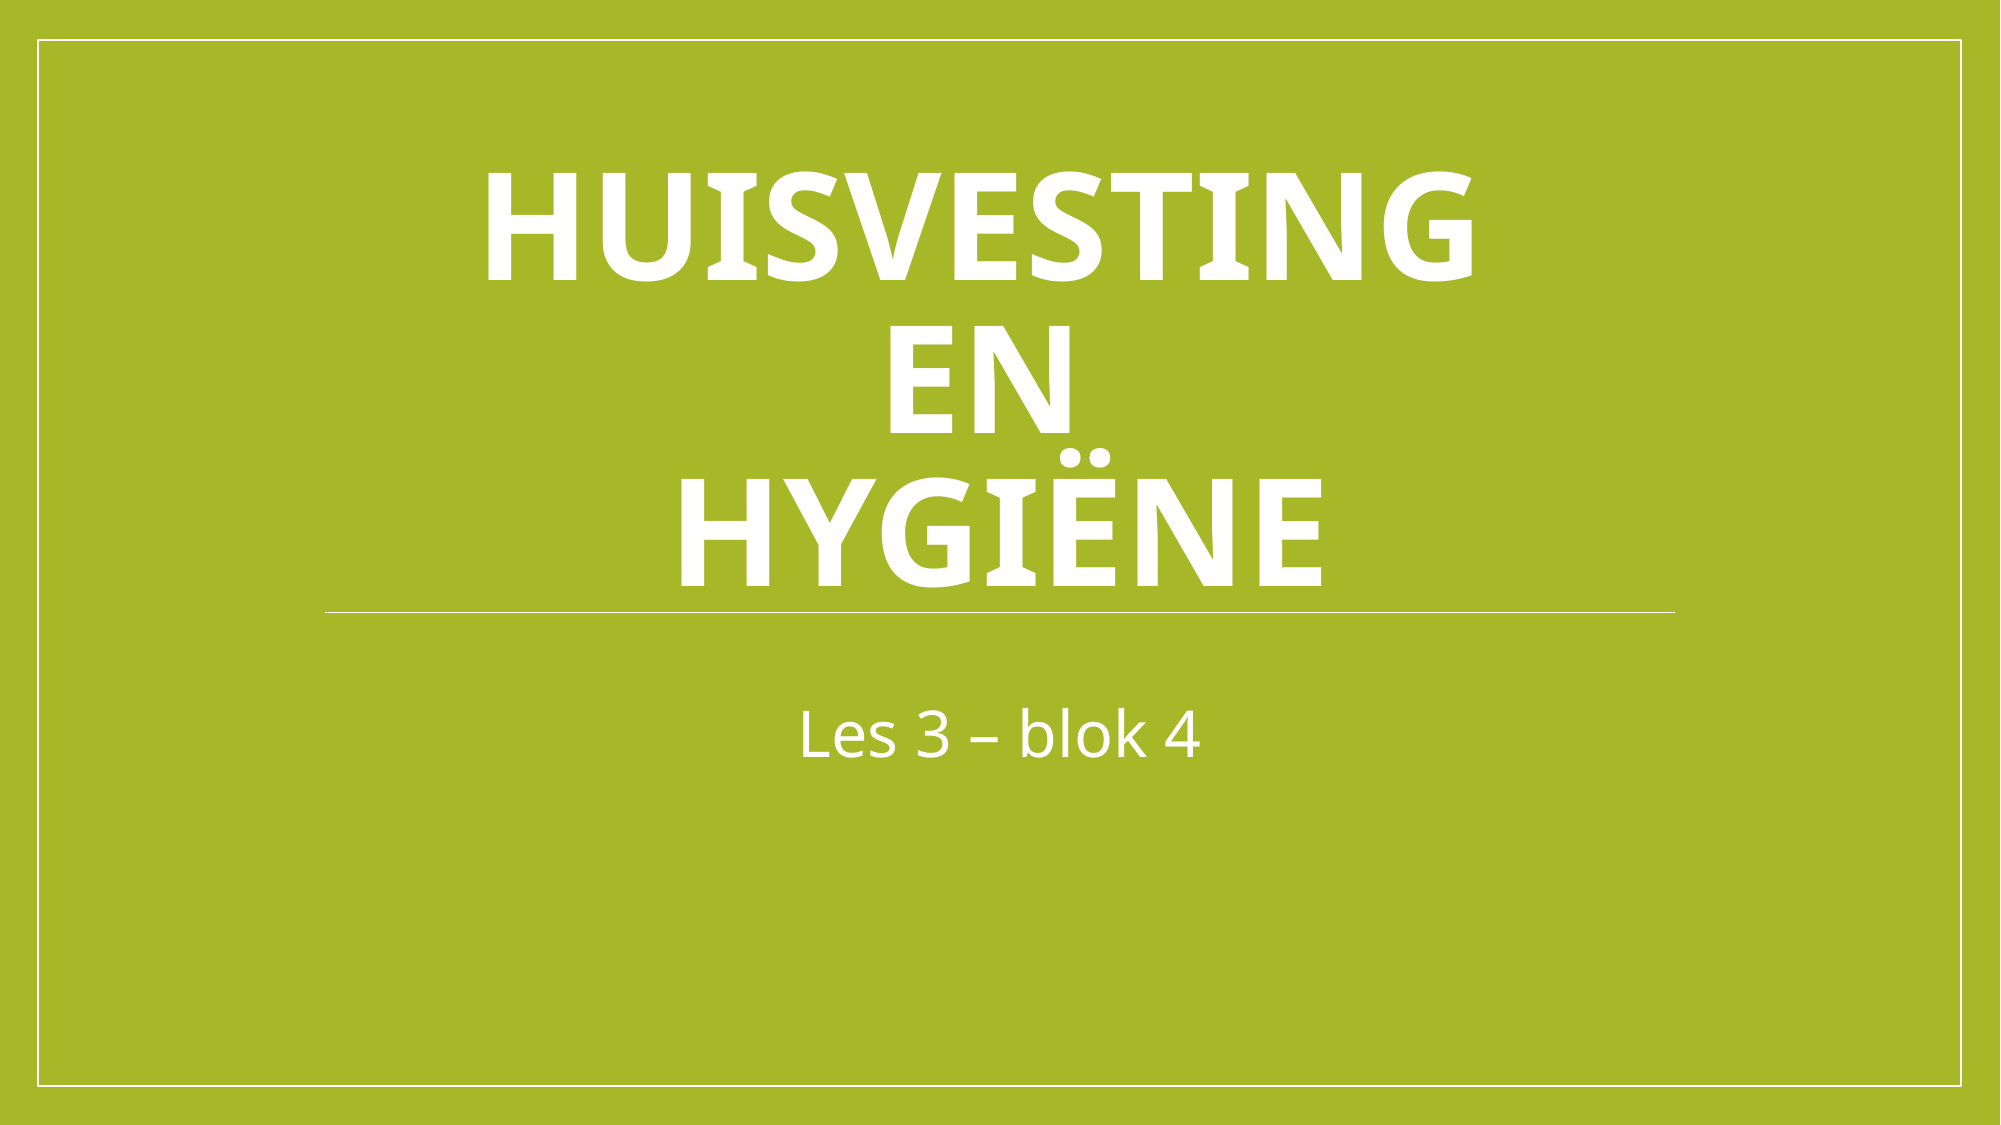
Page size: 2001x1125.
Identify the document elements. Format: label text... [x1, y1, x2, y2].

title Huisvesting en Hygiëne [182, 144, 1818, 625]
subtitle Les 3 – blok 4 [280, 694, 1719, 982]
